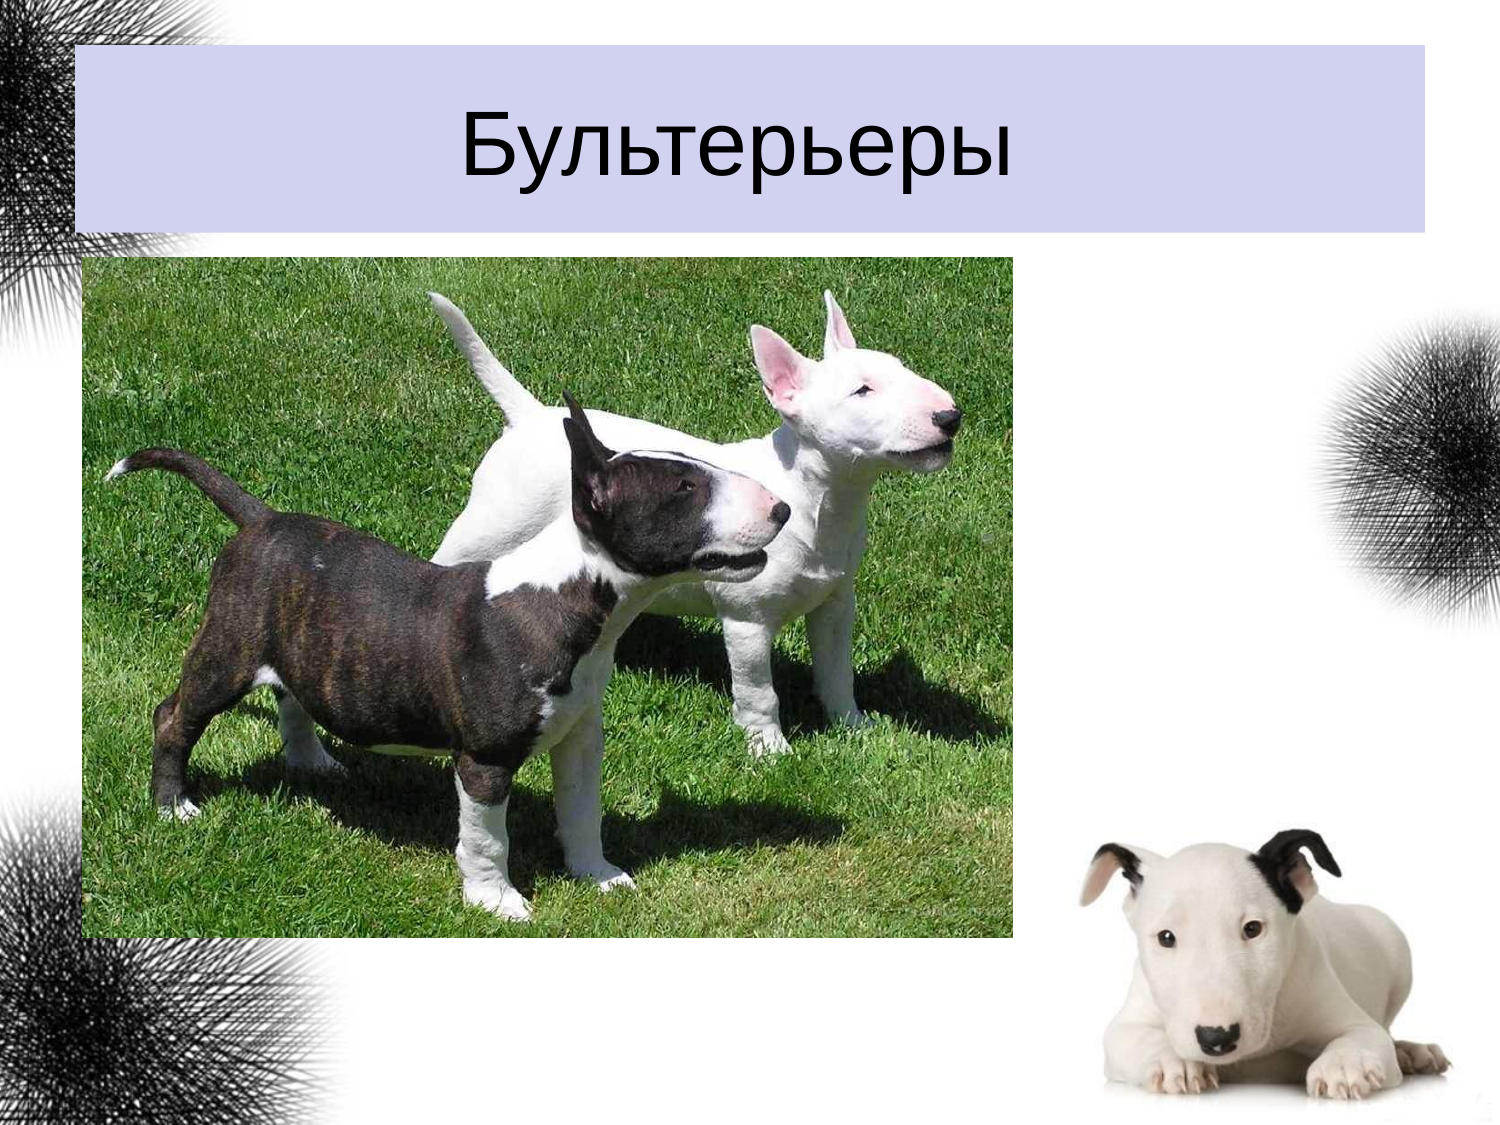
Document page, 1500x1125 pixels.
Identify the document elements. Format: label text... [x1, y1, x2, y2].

picture [0, 0, 1500, 1125]
title Бультерьеры [75, 45, 1425, 233]
